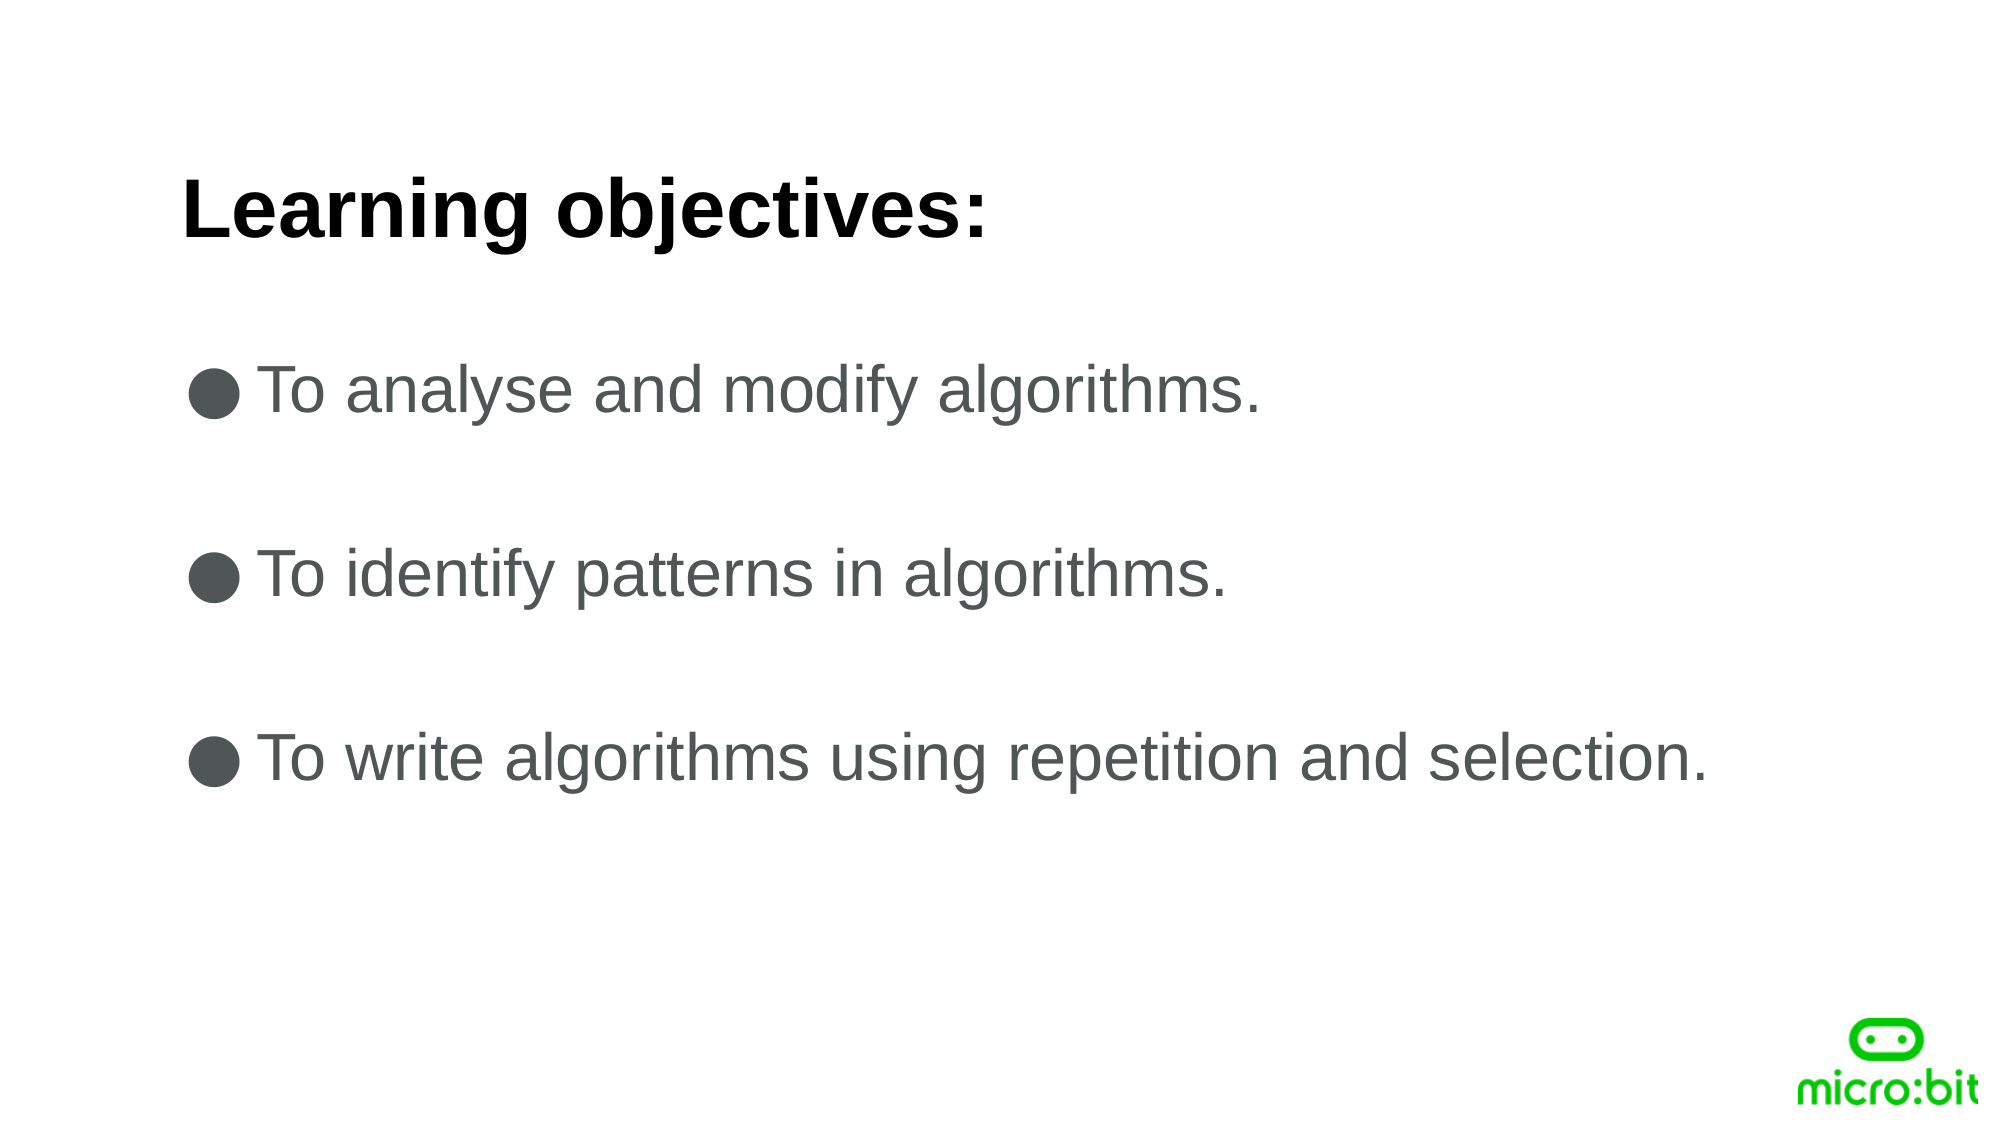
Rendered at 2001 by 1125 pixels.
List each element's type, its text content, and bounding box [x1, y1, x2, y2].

text_box Learning objectives: To analyse and modify algorithms. To identify patterns in algorithms. To write algorithms using repetition and selection. [166, 60, 1918, 884]
picture [1797, 1017, 1978, 1106]
